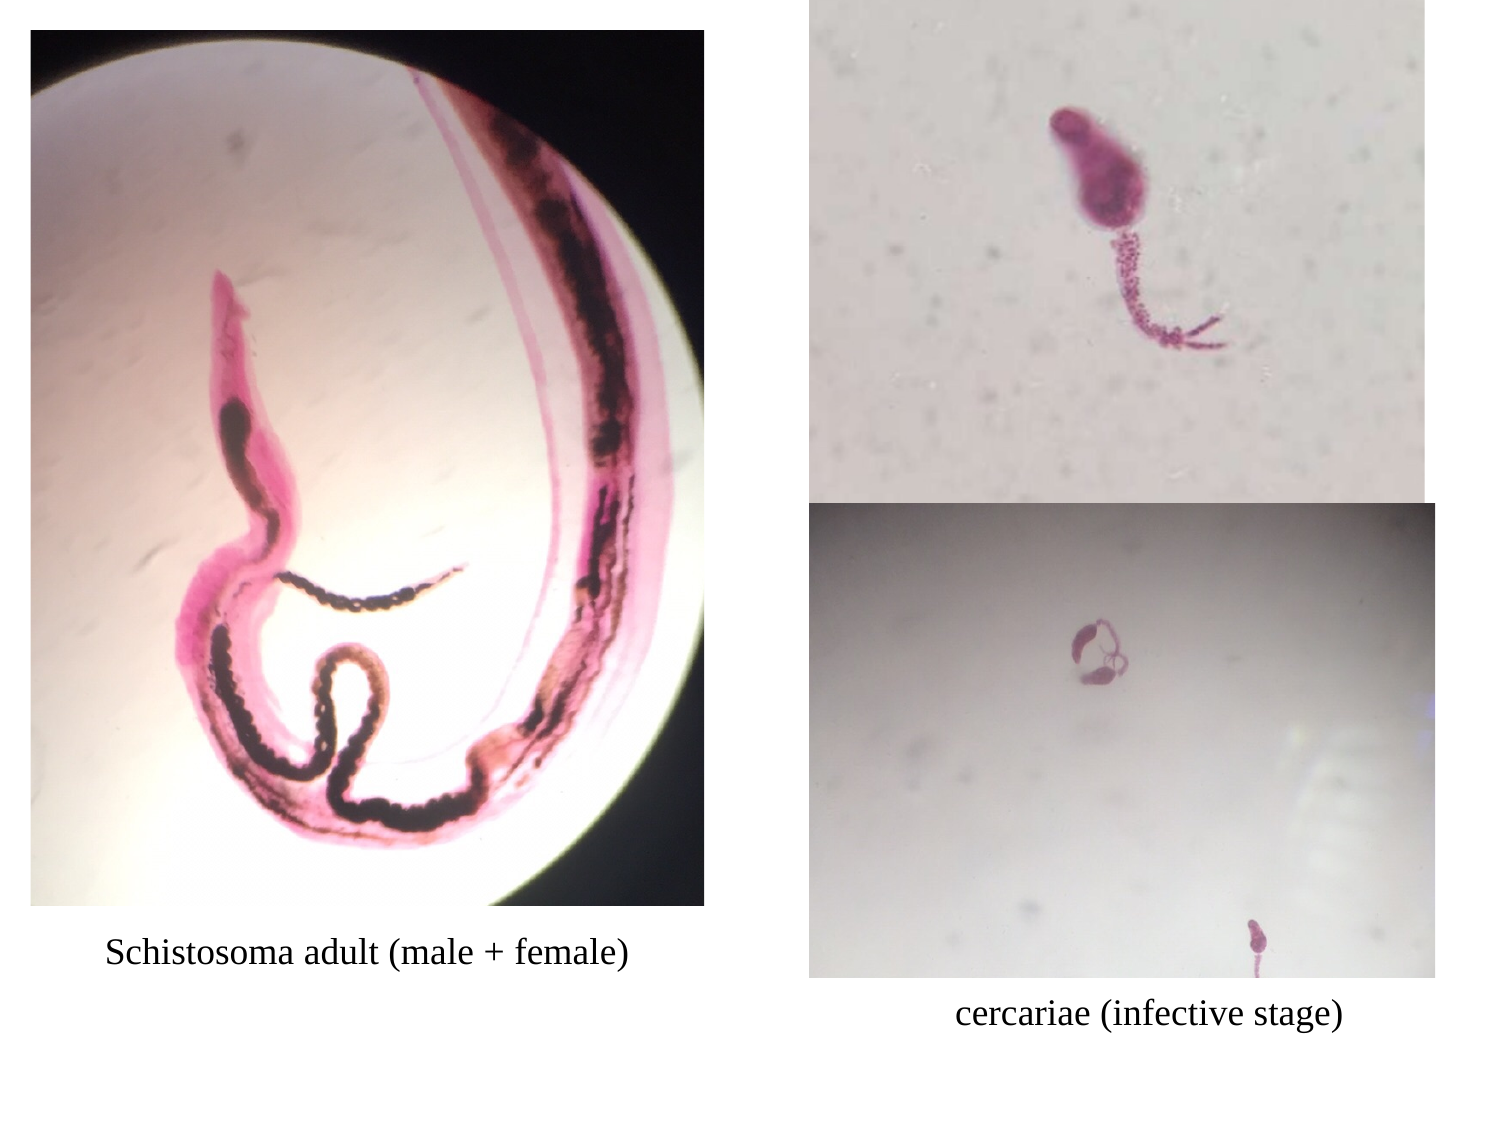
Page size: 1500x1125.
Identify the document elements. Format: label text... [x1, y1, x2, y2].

text_box cercariae (infective stage) [940, 986, 1360, 1040]
text_box Schistosoma adult (male + female) [89, 919, 645, 980]
picture [808, 0, 1436, 978]
picture [30, 30, 705, 906]
